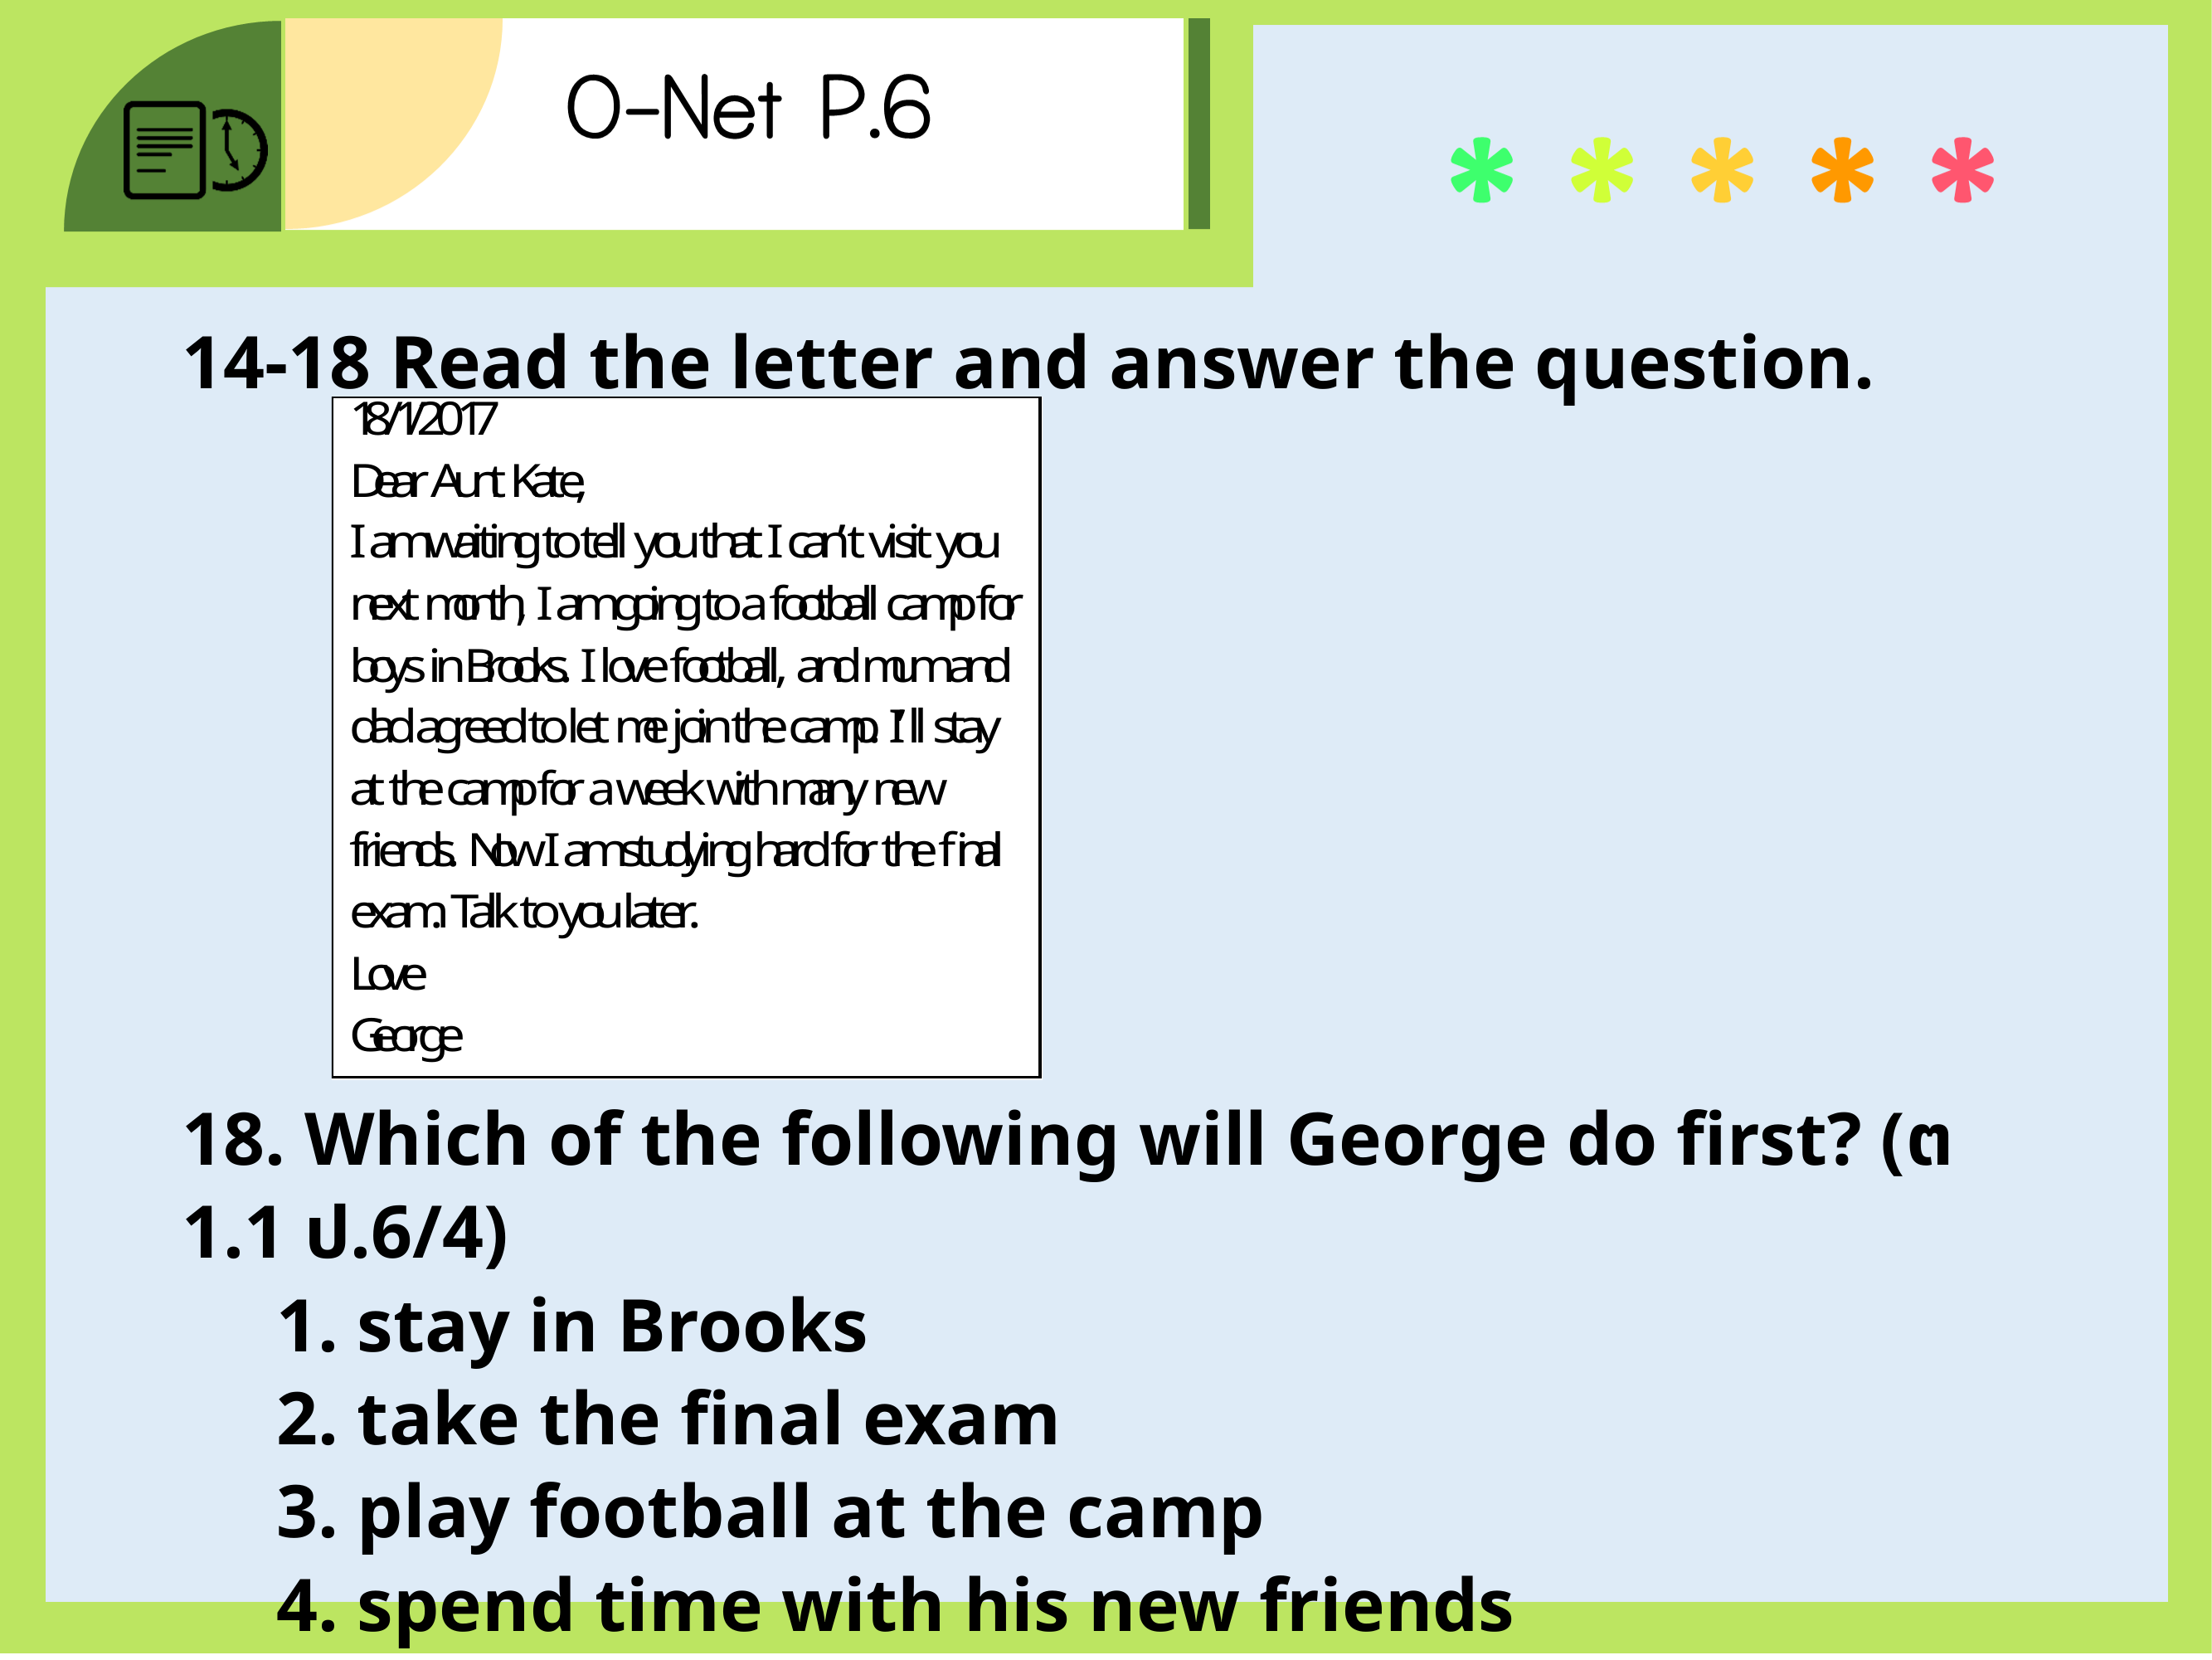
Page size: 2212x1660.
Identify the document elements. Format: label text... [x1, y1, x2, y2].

text_box 14-18 Read the letter and answer the question. 18. Which of the following will George do first? (ต 1.1 ป.6/4) 1. stay in Brooks 2. take the final exam 3. play football at the camp 4. spend time with his new friends [169, 1653, 2076, 1659]
picture [0, 0, 2212, 1653]
